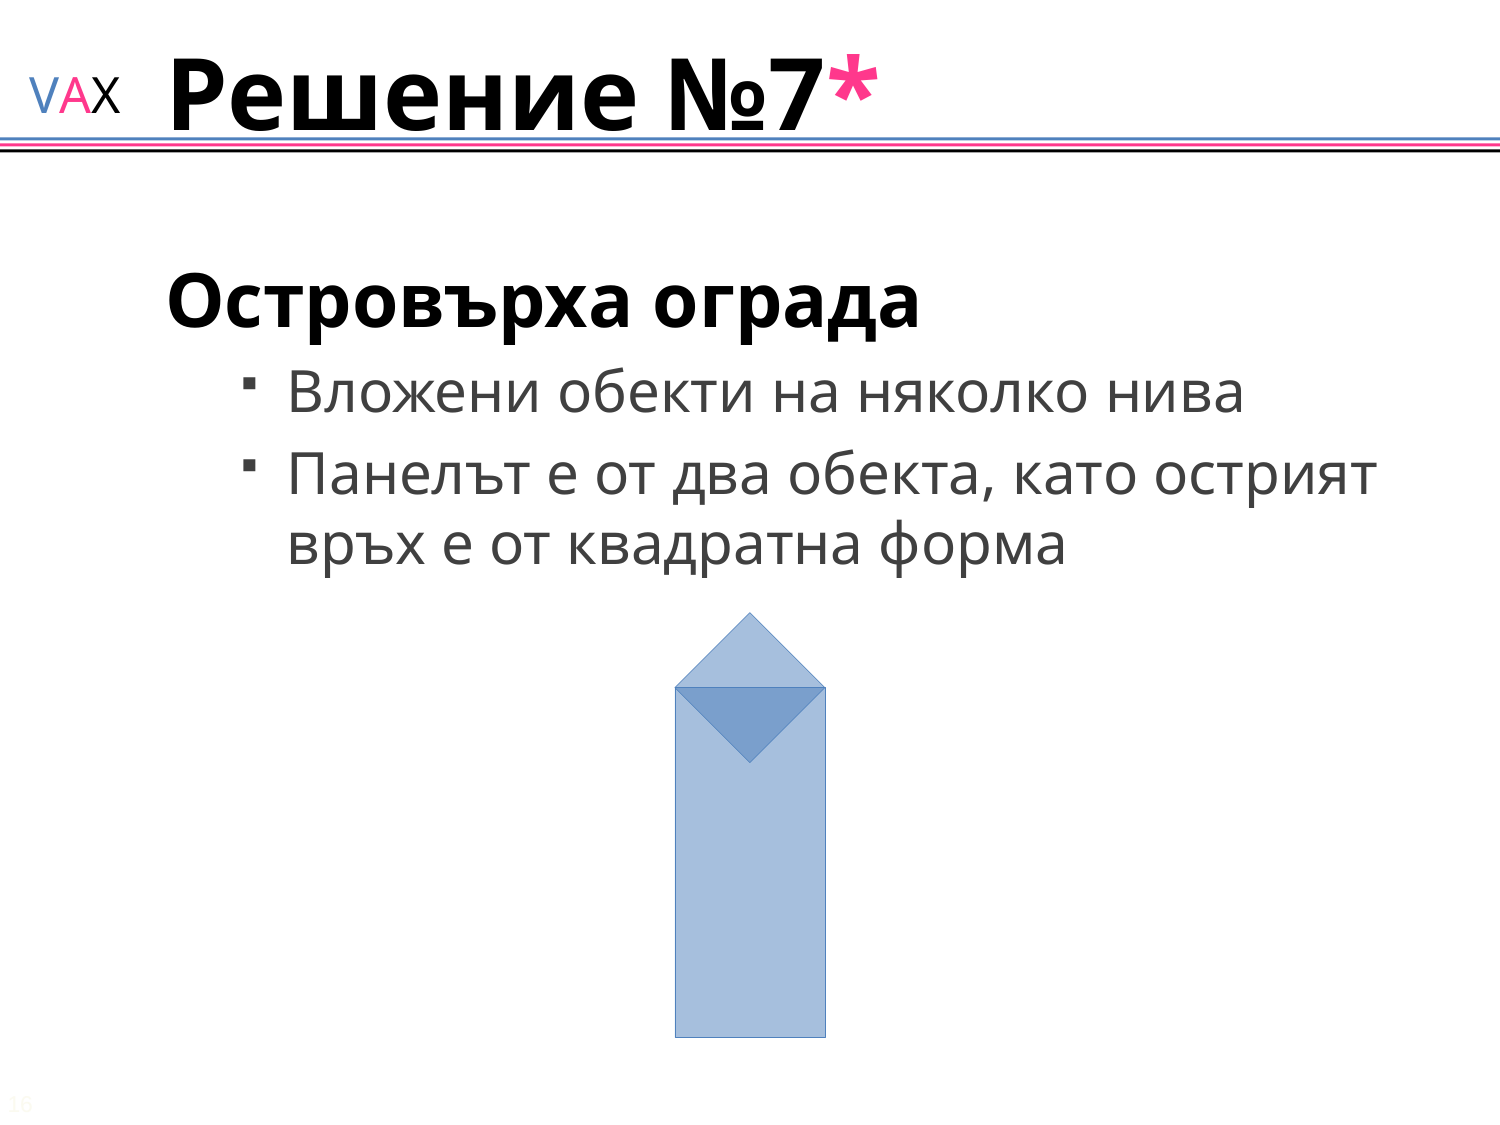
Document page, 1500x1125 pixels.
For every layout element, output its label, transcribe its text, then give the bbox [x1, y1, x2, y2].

list Островърха ограда Вложени обекти на няколко нива Панелът е от два обекта, като острият връх е от квадратна форма [150, 200, 1488, 1113]
text_box [672, 610, 828, 765]
text_box [673, 690, 827, 1040]
title Решение №7* [0, 37, 1500, 144]
